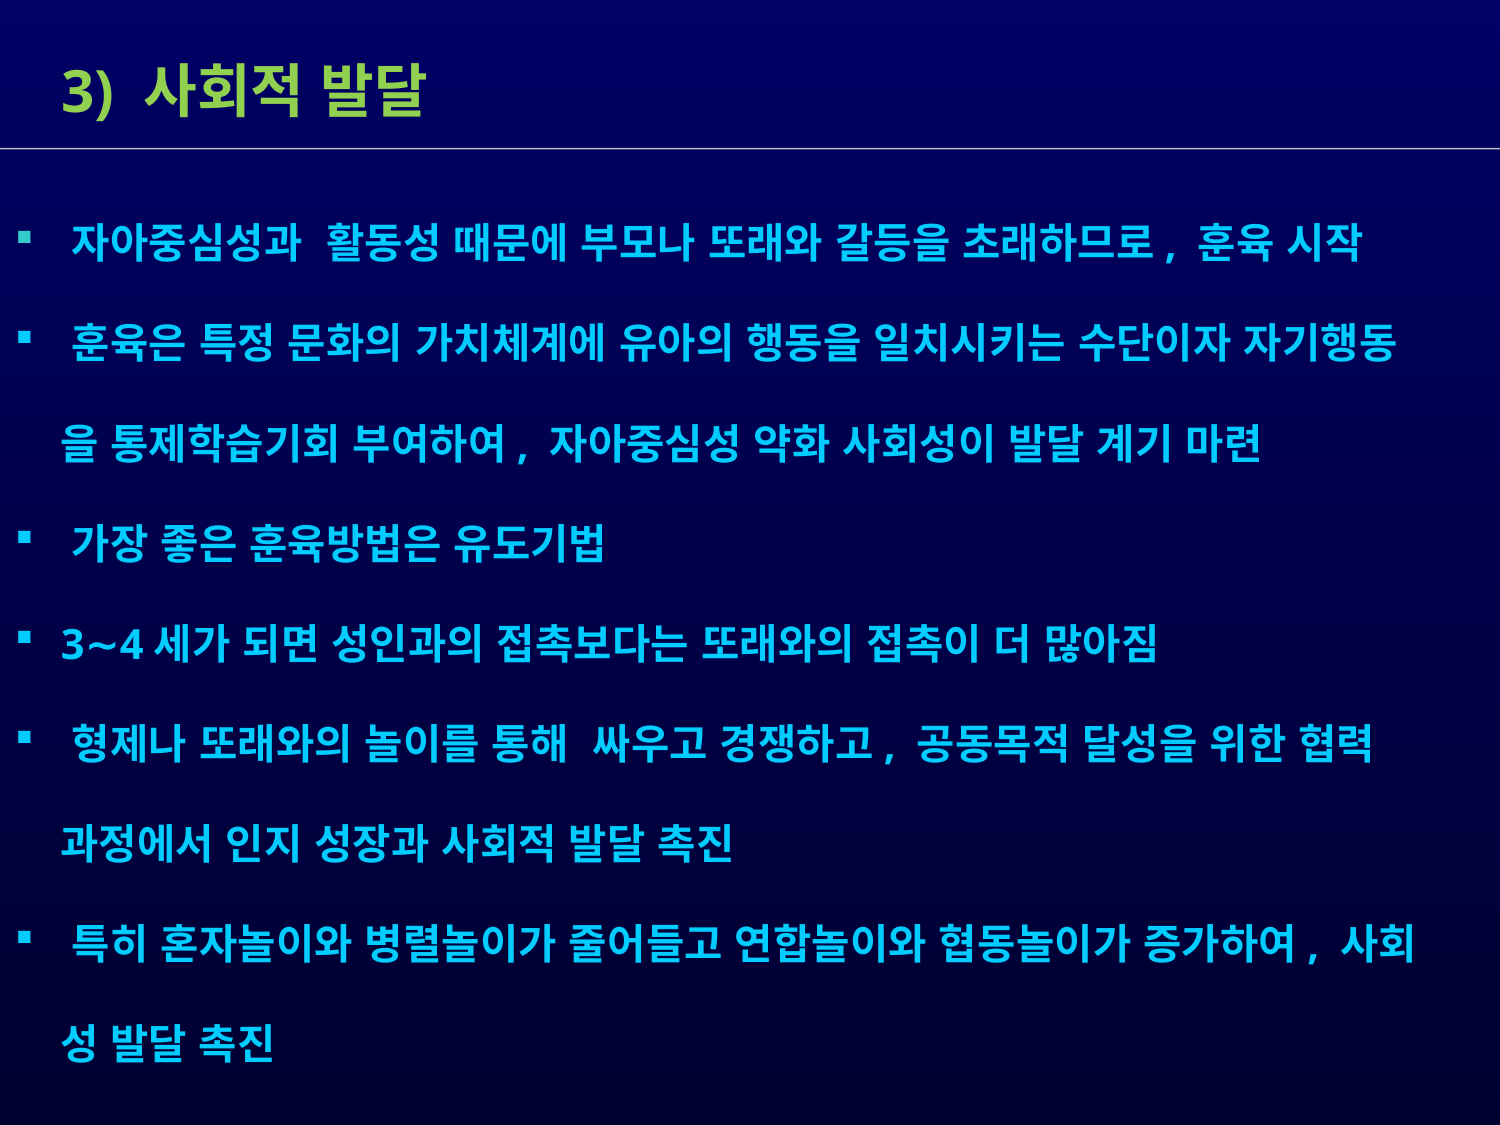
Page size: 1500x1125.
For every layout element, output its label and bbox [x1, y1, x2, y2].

text_box [0, 46, 1500, 1085]
